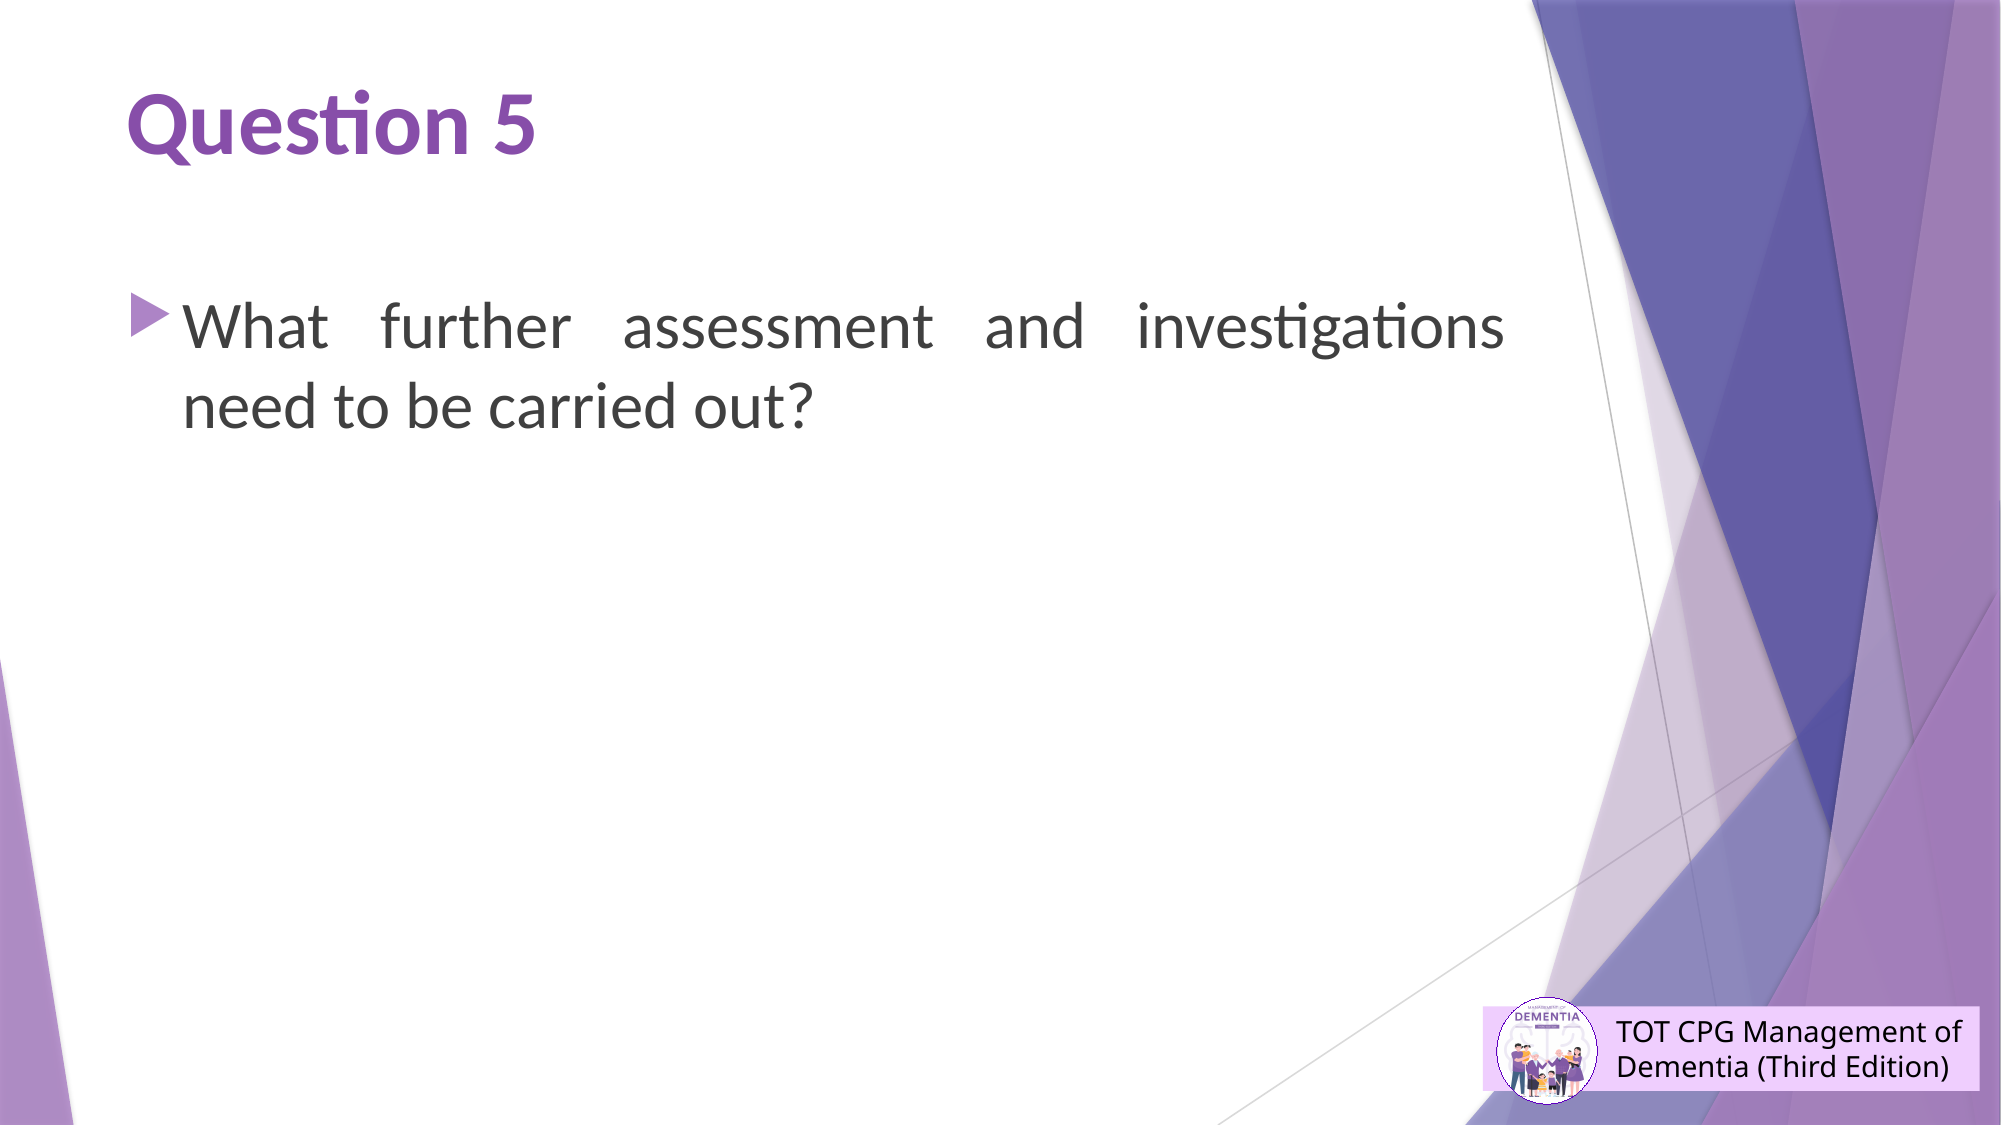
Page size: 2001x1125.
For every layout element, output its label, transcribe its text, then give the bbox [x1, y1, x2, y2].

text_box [1482, 996, 1981, 1105]
list What further assessment and investigations need to be carried out? [111, 273, 1522, 1070]
title Question 5 [111, 55, 1522, 265]
